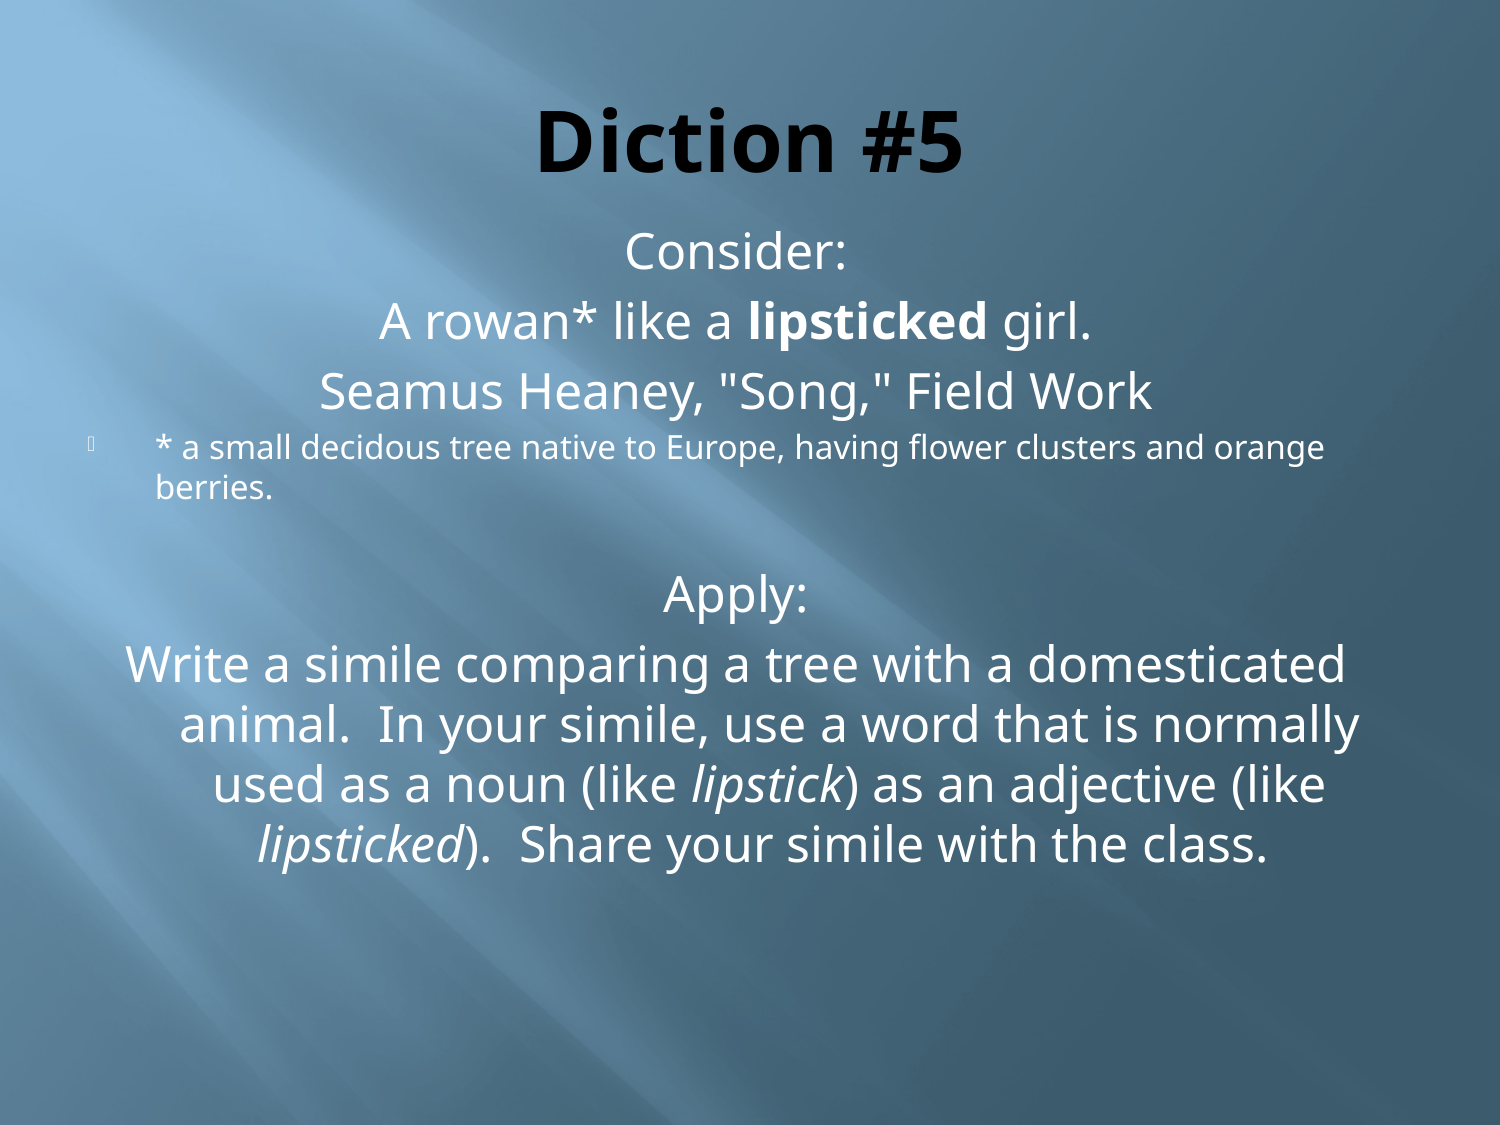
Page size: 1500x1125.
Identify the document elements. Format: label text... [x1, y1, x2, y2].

list Consider: A rowan* like a lipsticked girl. Seamus Heaney, "Song," Field Work * a small decidous tree native to Europe, having flower clusters and orange berries. Apply: Write a simile comparing a tree with a domesticated animal. In your simile, use a word that is normally used as a noun (like lipstick) as an adjective (like lipsticked). Share your simile with the class. [50, 212, 1400, 738]
title Diction #5 [75, 45, 1425, 233]
